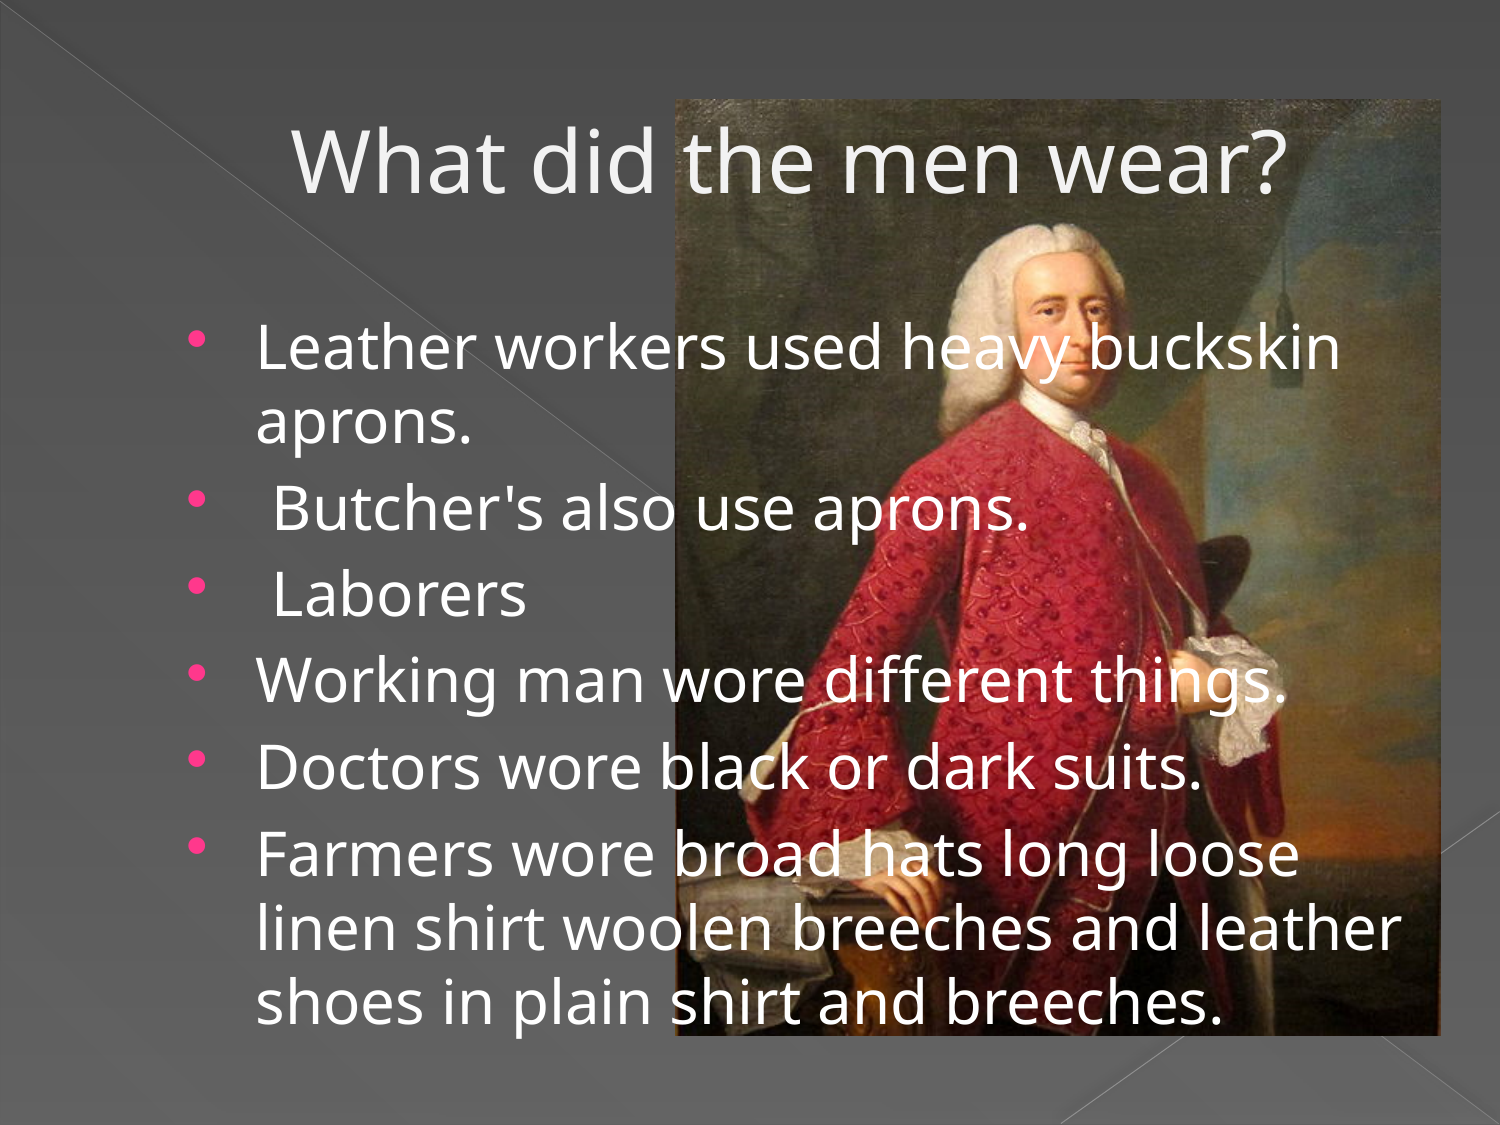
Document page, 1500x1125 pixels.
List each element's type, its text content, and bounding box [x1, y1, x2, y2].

picture [674, 99, 1441, 1037]
title What did the men wear? [75, 43, 1425, 274]
list Leather workers used heavy buckskin aprons. Butcher's also use aprons. Laborers Working man wore different things. Doctors wore black or dark suits. Farmers wore broad hats long loose linen shirt woolen breeches and leather shoes in plain shirt and breeches. [162, 299, 1438, 1050]
